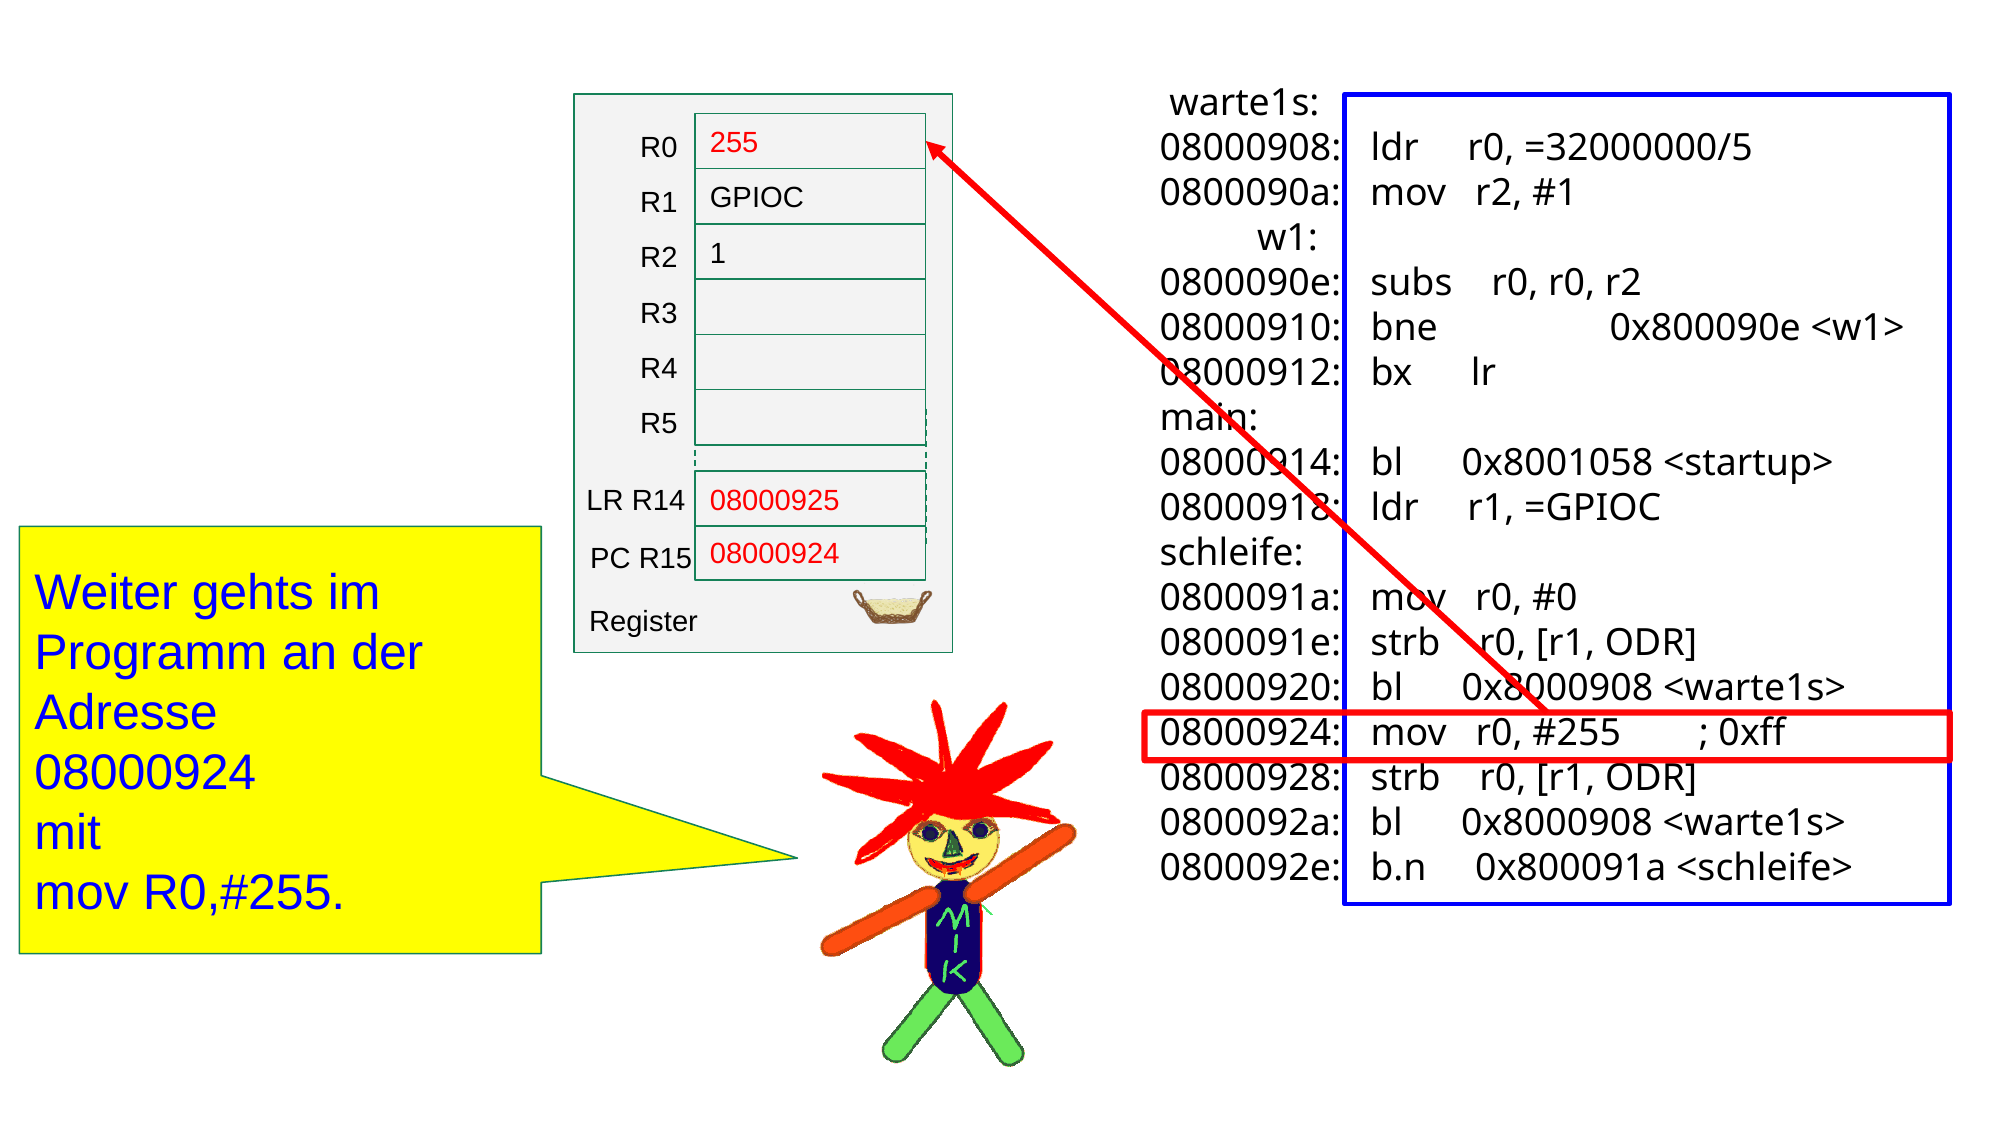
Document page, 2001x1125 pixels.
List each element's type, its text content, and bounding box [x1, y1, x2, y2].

text_box [1144, 712, 1950, 761]
text_box Weiter gehts im Programm an der Adresse 08000924 mit mov R0,#255. [19, 526, 788, 954]
text_box [1344, 94, 1950, 712]
picture [793, 690, 1093, 1076]
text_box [925, 140, 1548, 713]
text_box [573, 93, 953, 653]
text_box [1344, 761, 1950, 904]
text_box warte1s: 08000908: ldr r0, =32000000/5 0800090a: mov r2, #1 w1: 0800090e: subs r0, r0, r2 08000910: bne 0x800090e <w1> 08000912: bx lr main: 08000914: bl 0x8001058 <startup> 08000918: ldr r1, =GPIOC schleife: 0800091a: mov r0, #0 0800091e: strb r0, [r1, ODR] 08000920: bl 0x8000908 <warte1s> 08000924: mov r0, #255 ; 0xff 08000928: strb r0, [r1, ODR] 0800092a: bl 0x8000908 <warte1s> 0800092e: b.n 0x800091a <schleife> [1144, 70, 1950, 139]
text_box warte1s: 08000908: ldr r0, =32000000/5 0800090a: mov r2, #1 w1: 0800090e: subs r0, r0, r2 08000910: bne 0x800090e <w1> 08000912: bx lr main: 08000914: bl 0x8001058 <startup> 08000918: ldr r1, =GPIOC schleife: 0800091a: mov r0, #0 0800091e: strb r0, [r1, ODR] 08000920: bl 0x8000908 <warte1s> 08000924: mov r0, #255 ; 0xff 08000928: strb r0, [r1, ODR] 0800092a: bl 0x8000908 <warte1s> 0800092e: b.n 0x800091a <schleife> [1144, 761, 1344, 904]
